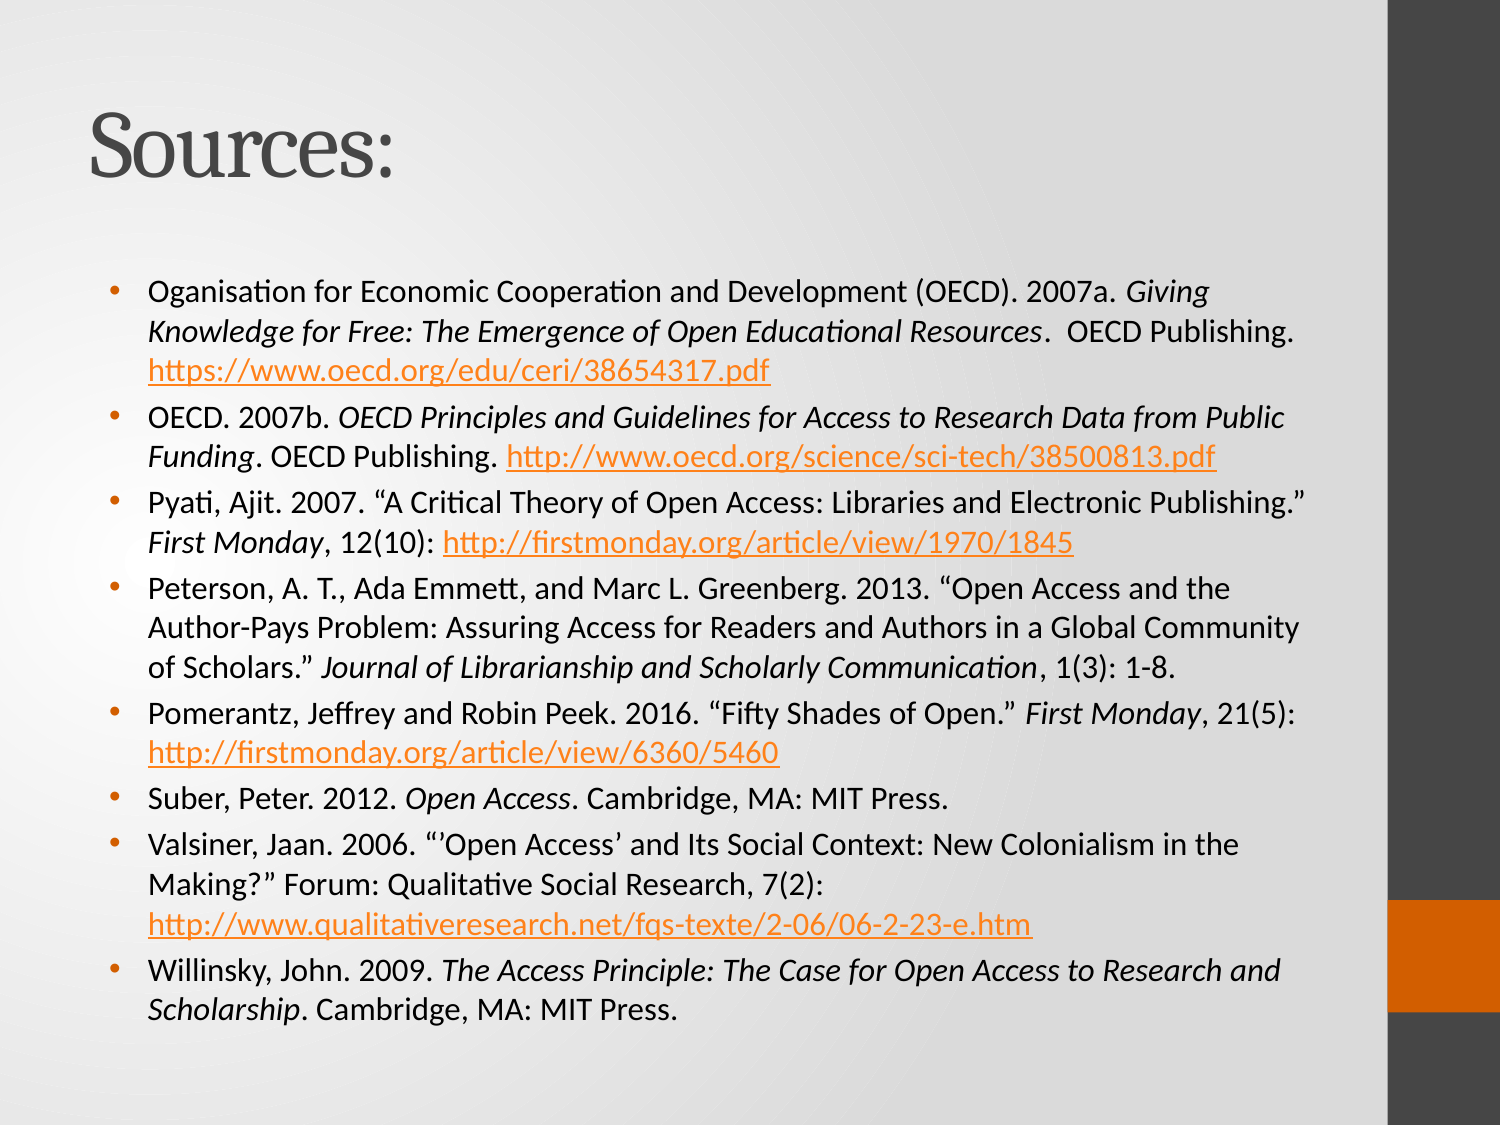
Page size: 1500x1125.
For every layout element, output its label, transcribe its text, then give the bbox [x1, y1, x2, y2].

list Oganisation for Economic Cooperation and Development (OECD). 2007a. Giving Knowledge for Free: The Emergence of Open Educational Resources. OECD Publishing. https://www.oecd.org/edu/ceri/38654317.pdf OECD. 2007b. OECD Principles and Guidelines for Access to Research Data from Public Funding. OECD Publishing. http://www.oecd.org/science/sci-tech/38500813.pdf Pyati, Ajit. 2007. “A Critical Theory of Open Access: Libraries and Electronic Publishing.” First Monday, 12(10): http://firstmonday.org/article/view/1970/1845 Peterson, A. T., Ada Emmett, and Marc L. Greenberg. 2013. “Open Access and the Author-Pays Problem: Assuring Access for Readers and Authors in a Global Community of Scholars.” Journal of Librarianship and Scholarly Communication, 1(3): 1-8. Pomerantz, Jeffrey and Robin Peek. 2016. “Fifty Shades of Open.” First Monday, 21(5): http://firstmonday.org/article/view/6360/5460 Suber, Peter. 2012. Open Access. Cambridge, MA: MIT Press. Valsiner, Jaan. 2006. “’Open Access’ and Its Social Context: New Colonialism in the Making?” Forum: Qualitative Social Research, 7(2): http://www.qualitativeresearch.net/fqs-texte/2-06/06-2-23-e.htm Willinsky, John. 2009. The Access Principle: The Case for Open Access to Research and Scholarship. Cambridge, MA: MIT Press. [75, 262, 1325, 1050]
title Sources: [75, 45, 1325, 233]
